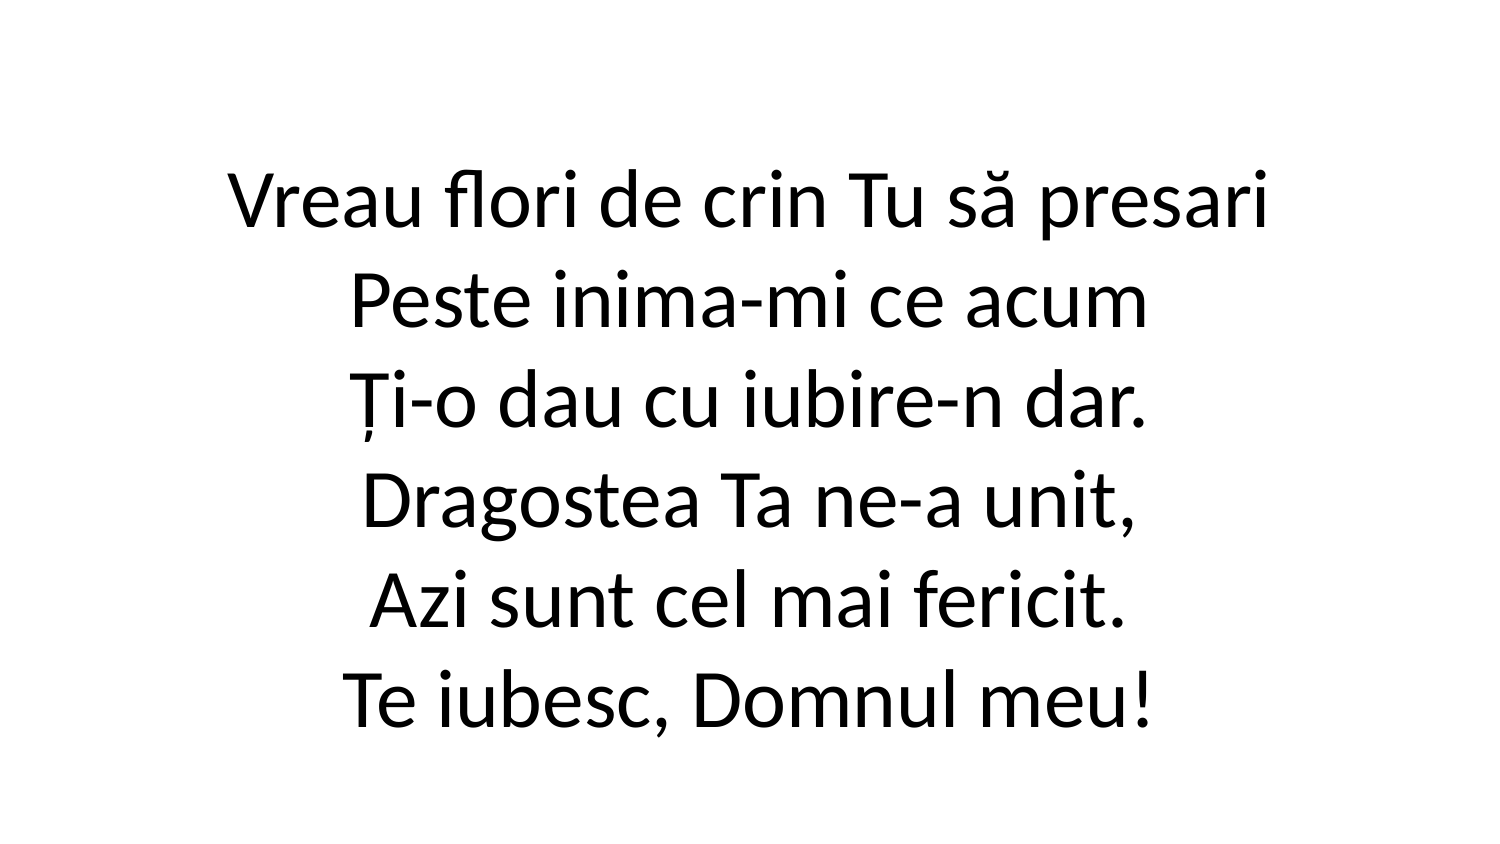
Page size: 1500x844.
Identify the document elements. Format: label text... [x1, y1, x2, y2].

text_box Vreau flori de crin Tu să presari Peste inima-mi ce acum Ți-o dau cu iubire-n dar. Dragostea Ta ne-a unit, Azi sunt cel mai fericit. Te iubesc, Domnul meu! [212, 92, 1288, 752]
